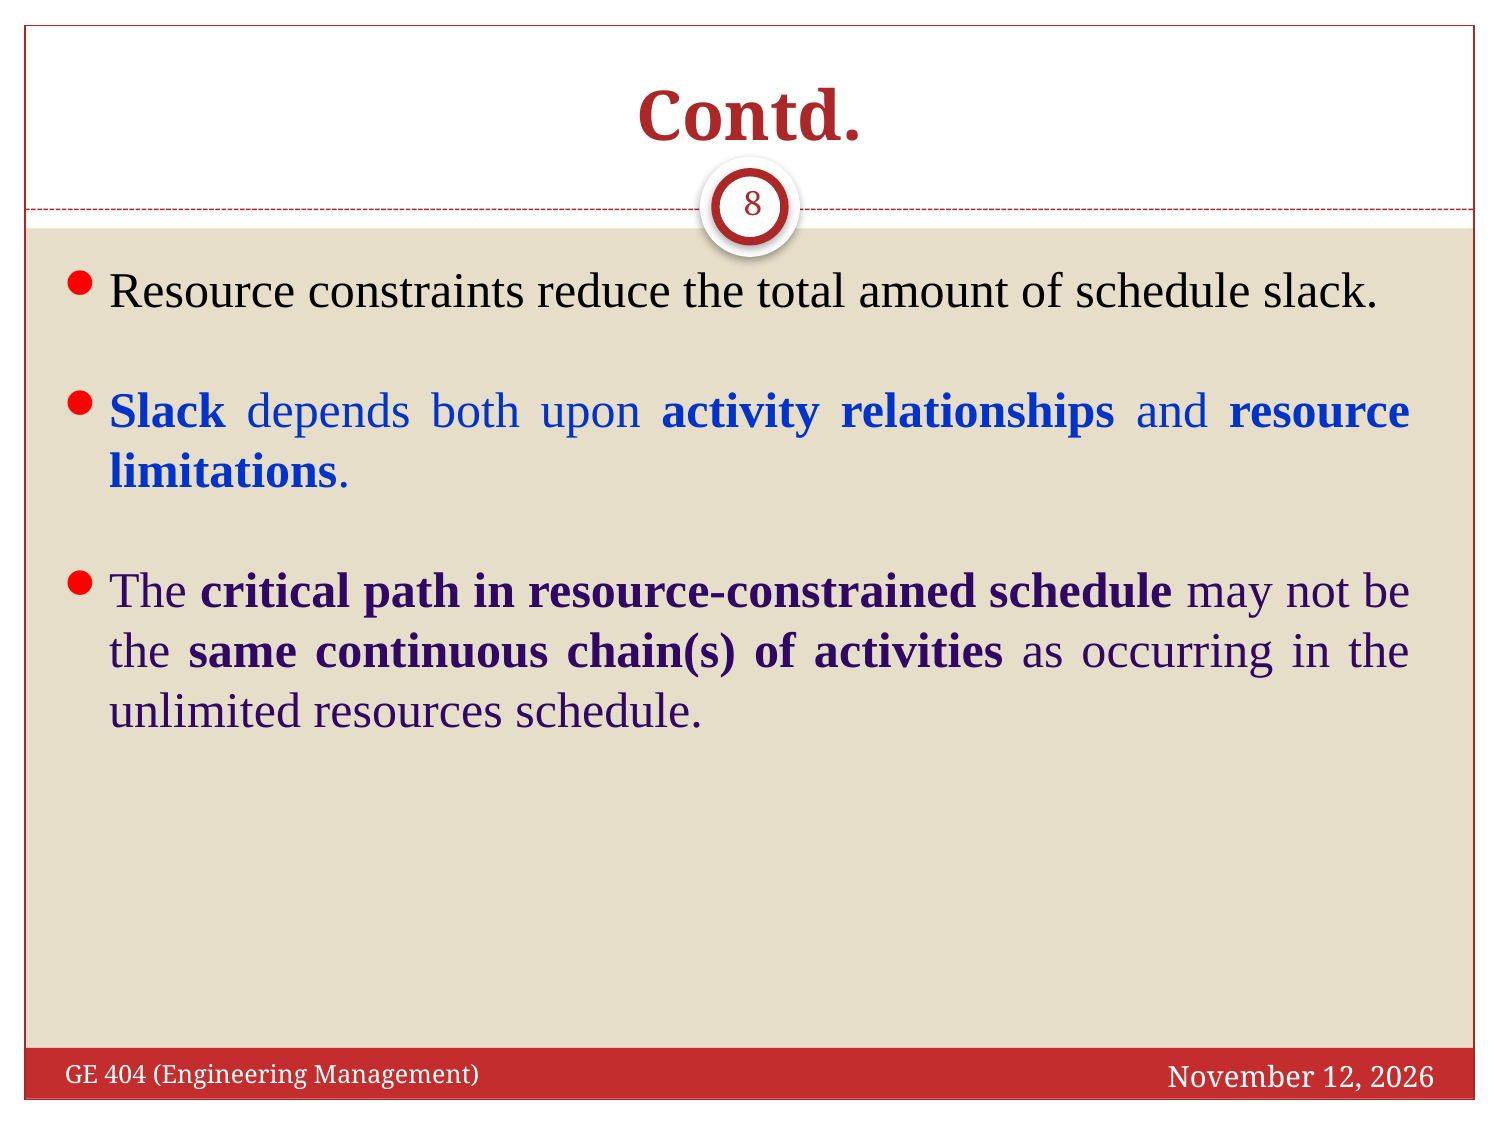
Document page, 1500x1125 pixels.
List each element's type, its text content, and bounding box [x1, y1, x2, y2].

footer GE 404 (Engineering Management) [50, 1051, 638, 1112]
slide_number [950, 1050, 1450, 1111]
title Contd. [49, 37, 1450, 162]
slide_number 8 [715, 168, 791, 241]
list Resource constraints reduce the total amount of schedule slack. Slack depends both upon activity relationships and resource limitations. The critical path in resource-constrained schedule may not be the same continuous chain(s) of activities as occurring in the unlimited resources schedule. [49, 250, 1425, 1001]
